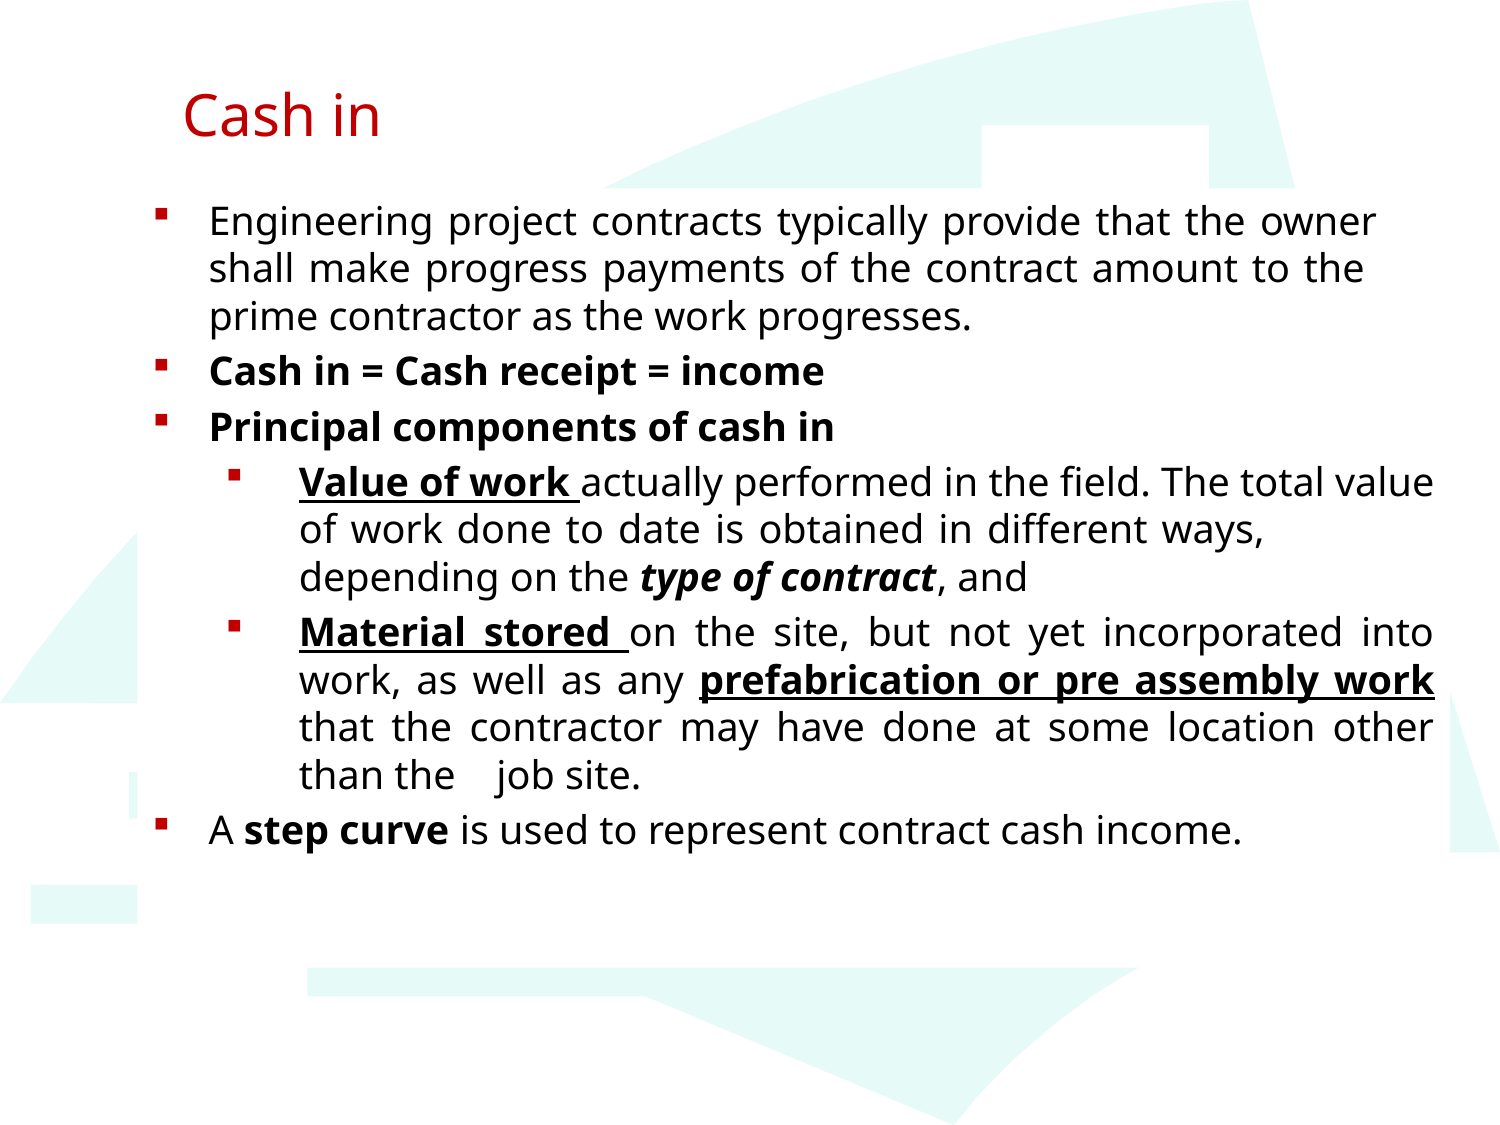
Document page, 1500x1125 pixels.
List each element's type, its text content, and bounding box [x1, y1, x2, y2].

list Engineering project contracts typically provide that the owner shall make progress payments of the contract amount to the prime contractor as the work progresses. Cash in = Cash receipt = income Principal components of cash in Value of work actually performed in the field. The total value of work done to date is obtained in different ways, depending on the type of contract, and Material stored on the site, but not yet incorporated into work, as well as any prefabrication or pre assembly work that the contractor may have done at some location other than the job site. A step curve is used to represent contract cash income. [137, 188, 1450, 968]
text_box Cash in [183, 78, 519, 163]
